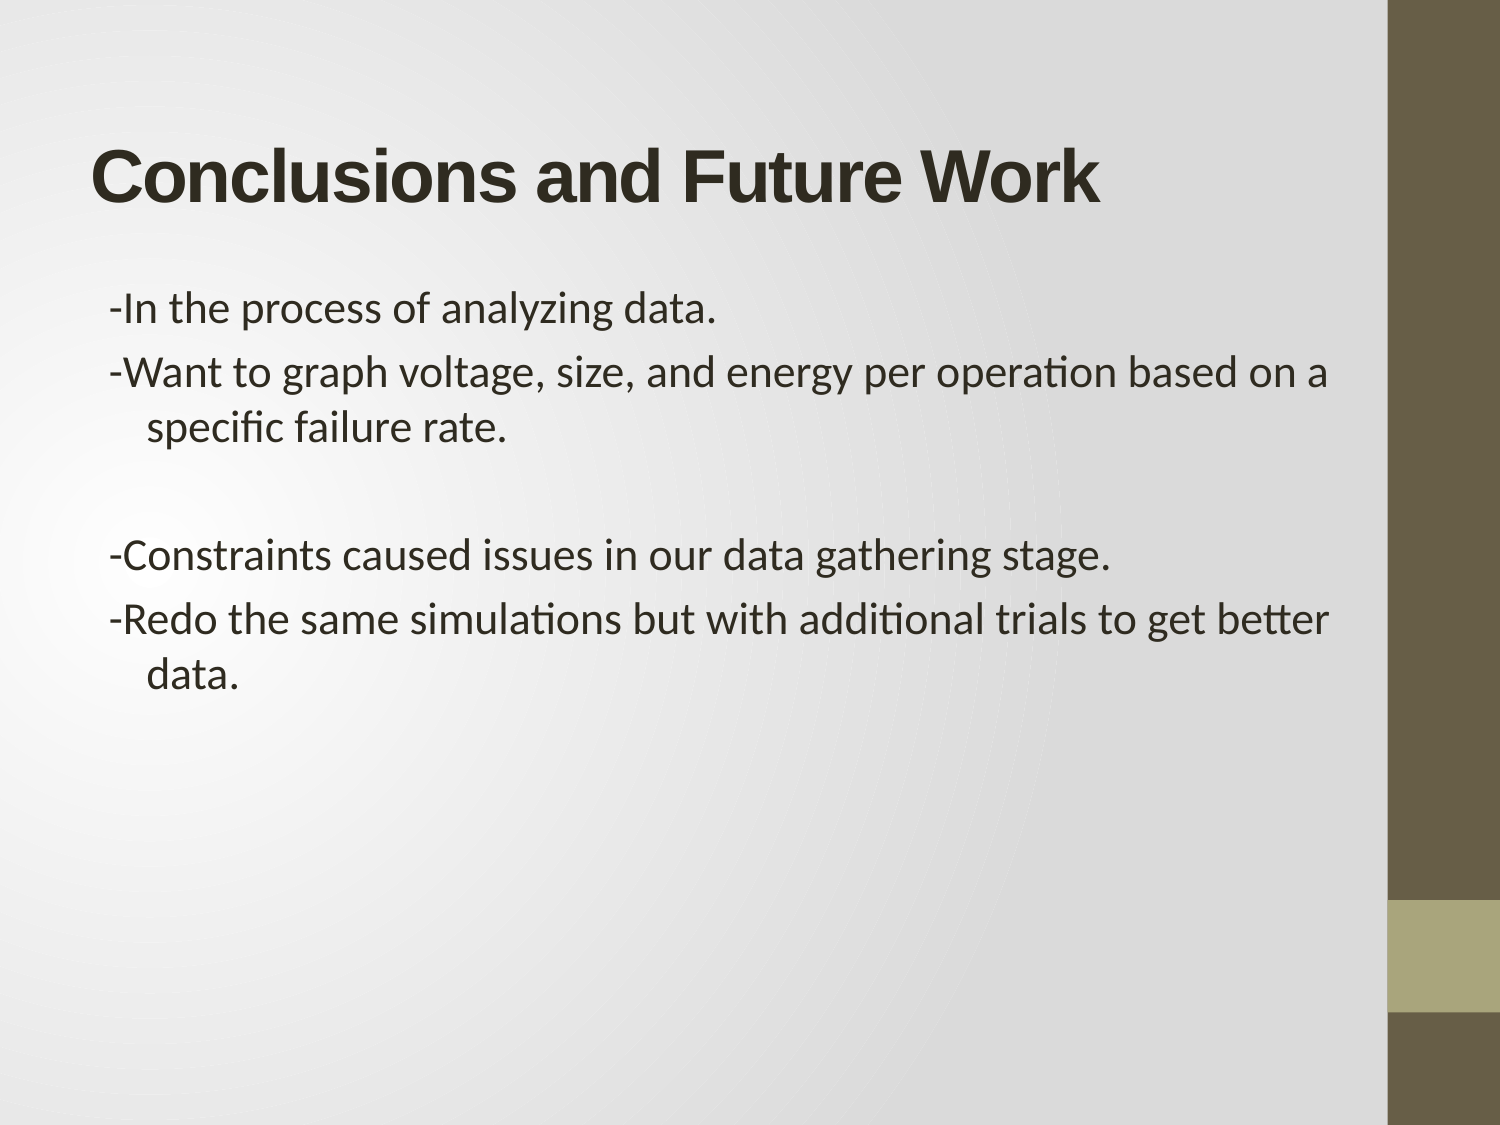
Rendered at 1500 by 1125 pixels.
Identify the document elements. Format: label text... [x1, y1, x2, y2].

title Conclusions and Future Work [75, 14, 1425, 233]
list -In the process of analyzing data. -Want to graph voltage, size, and energy per operation based on a specific failure rate. -Constraints caused issues in our data gathering stage. -Redo the same simulations but with additional trials to get better data. [75, 262, 1425, 931]
